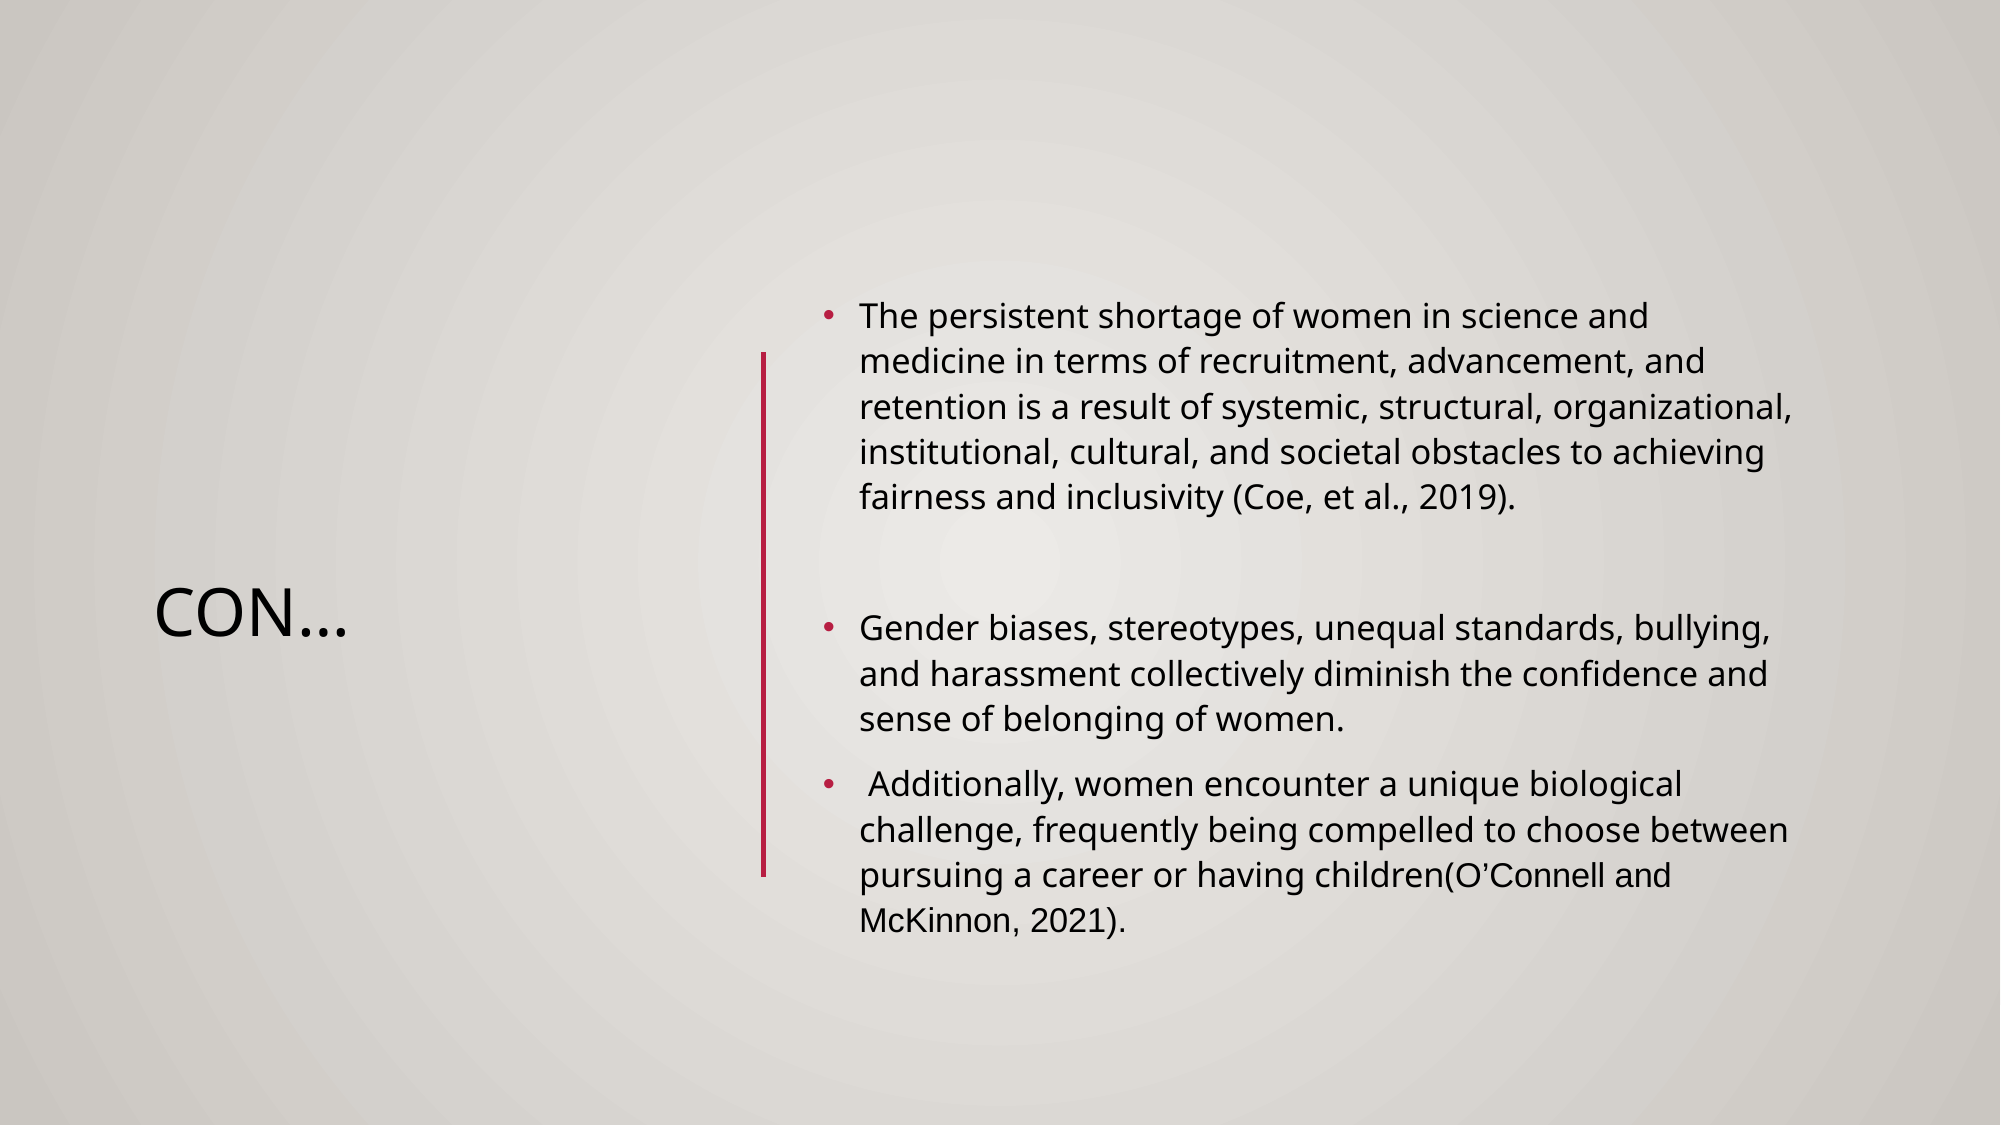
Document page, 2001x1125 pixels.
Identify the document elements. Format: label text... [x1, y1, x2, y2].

text_box [0, 0, 2000, 1125]
list The persistent shortage of women in science and medicine in terms of recruitment, advancement, and retention is a result of systemic, structural, organizational, institutional, cultural, and societal obstacles to achieving fairness and inclusivity (Coe, et al., 2019). Gender biases, stereotypes, unequal standards, bullying, and harassment collectively diminish the confidence and sense of belonging of women. Additionally, women encounter a unique biological challenge, frequently being compelled to choose between pursuing a career or having children(O’Connell and McKinnon, 2021). [807, 262, 1814, 968]
title Con… [138, 262, 720, 968]
